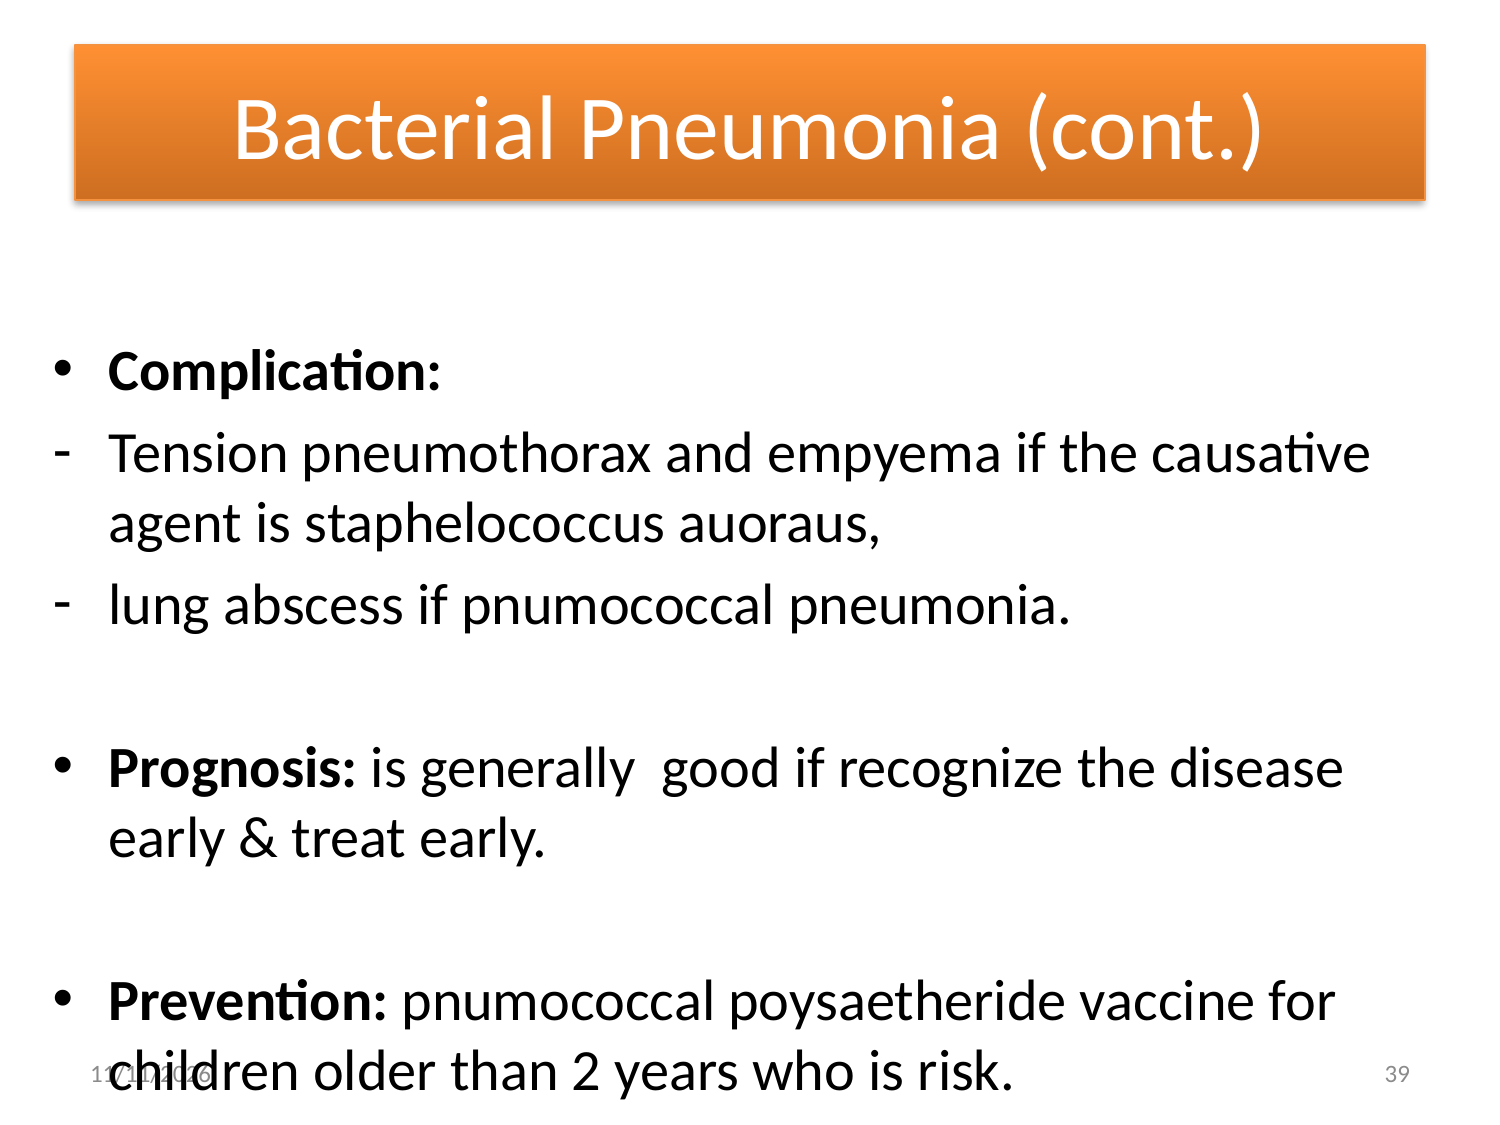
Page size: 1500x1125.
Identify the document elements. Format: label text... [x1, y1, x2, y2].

title Bacterial Pneumonia (cont.) [74, 44, 1426, 201]
list Complication: Tension pneumothorax and empyema if the causative agent is staphelococcus auoraus, lung abscess if pnumococcal pneumonia. Prognosis: is generally good if recognize the disease early & treat early. Prevention: pnumococcal poysaetheride vaccine for children older than 2 years who is risk. [37, 324, 1463, 1125]
